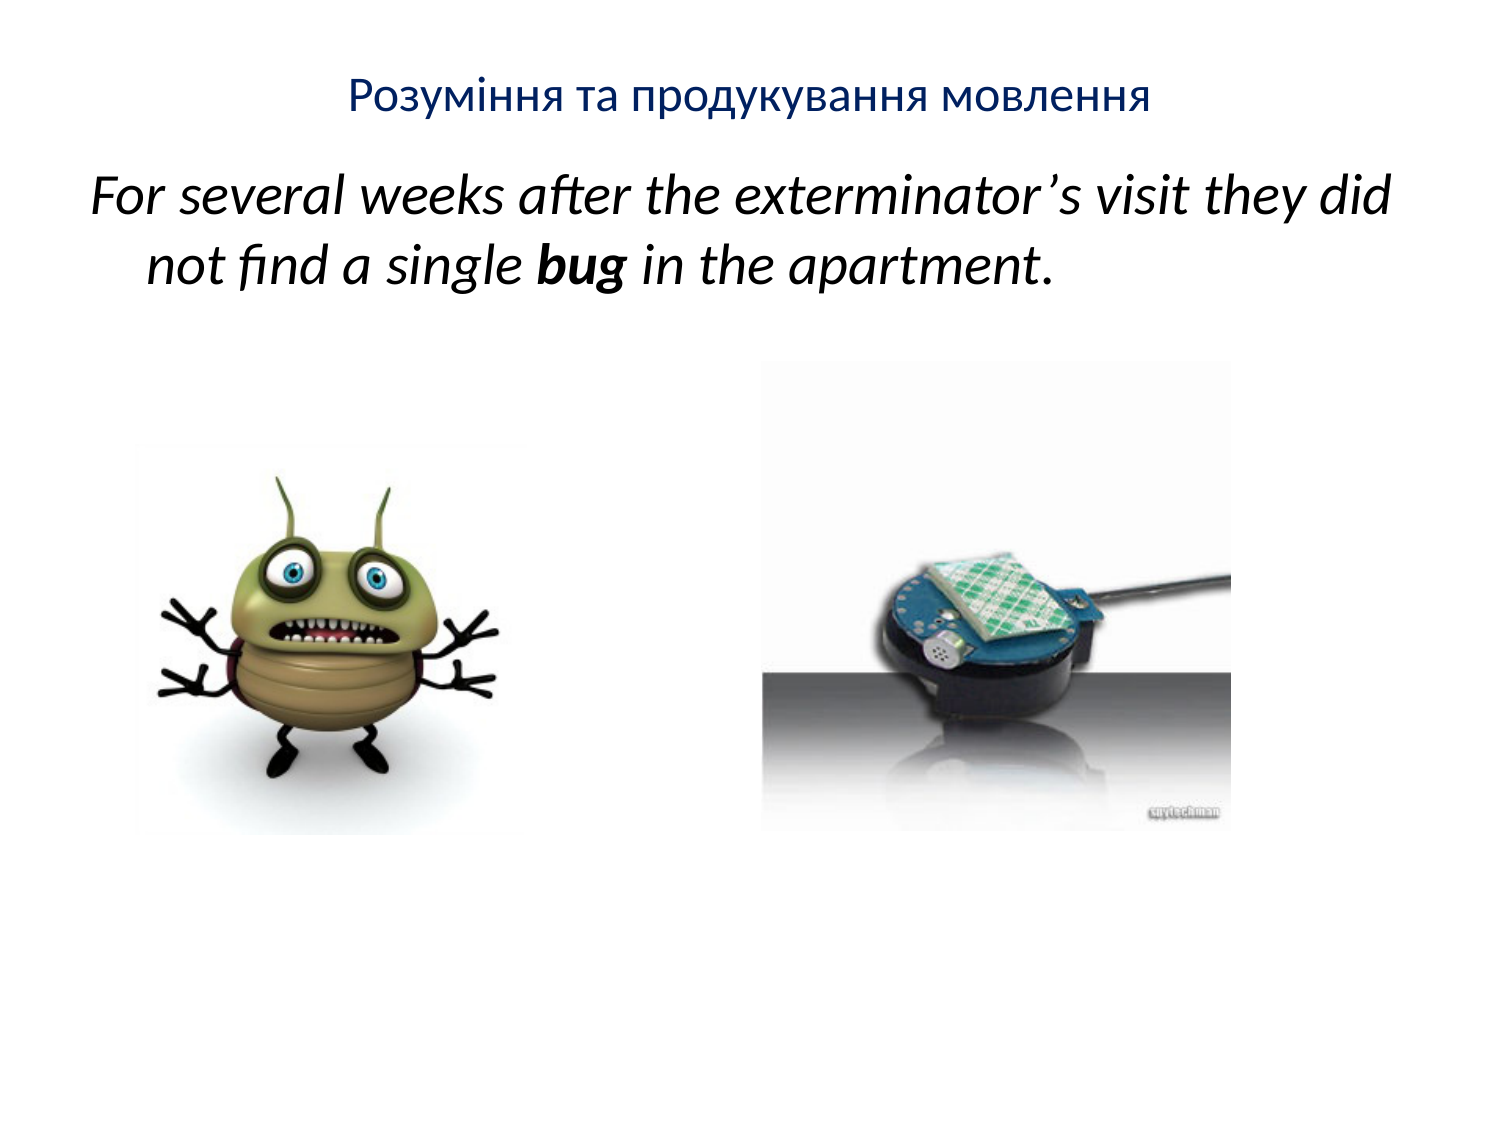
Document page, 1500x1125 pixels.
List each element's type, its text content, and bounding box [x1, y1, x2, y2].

title Розуміння та продукування мовлення [75, 45, 1425, 138]
picture [761, 361, 1231, 831]
list For several weeks after the exterminator’s visit they did not find a single bug in the apartment. [75, 149, 1425, 1005]
picture [135, 444, 527, 836]
